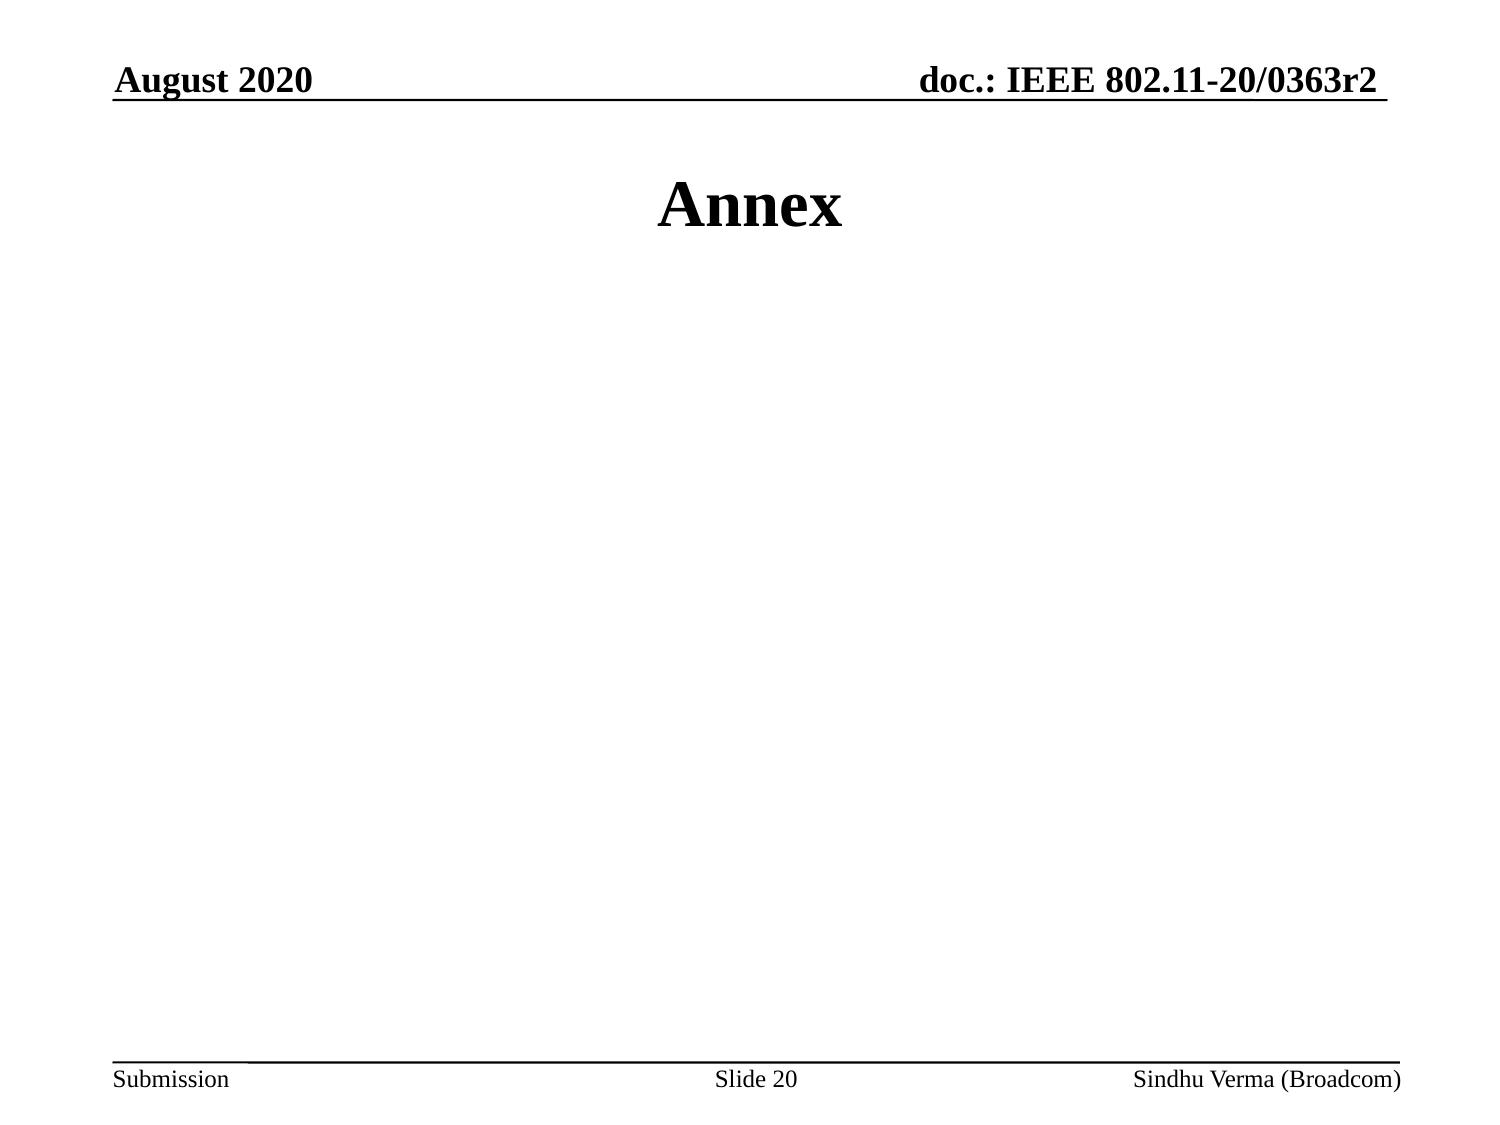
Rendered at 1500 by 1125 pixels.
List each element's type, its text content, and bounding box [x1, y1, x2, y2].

title Annex [112, 112, 1388, 288]
footer Sindhu Verma (Broadcom) [1129, 1061, 1402, 1093]
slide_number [114, 54, 316, 101]
slide_number Slide 20 [712, 1061, 800, 1093]
